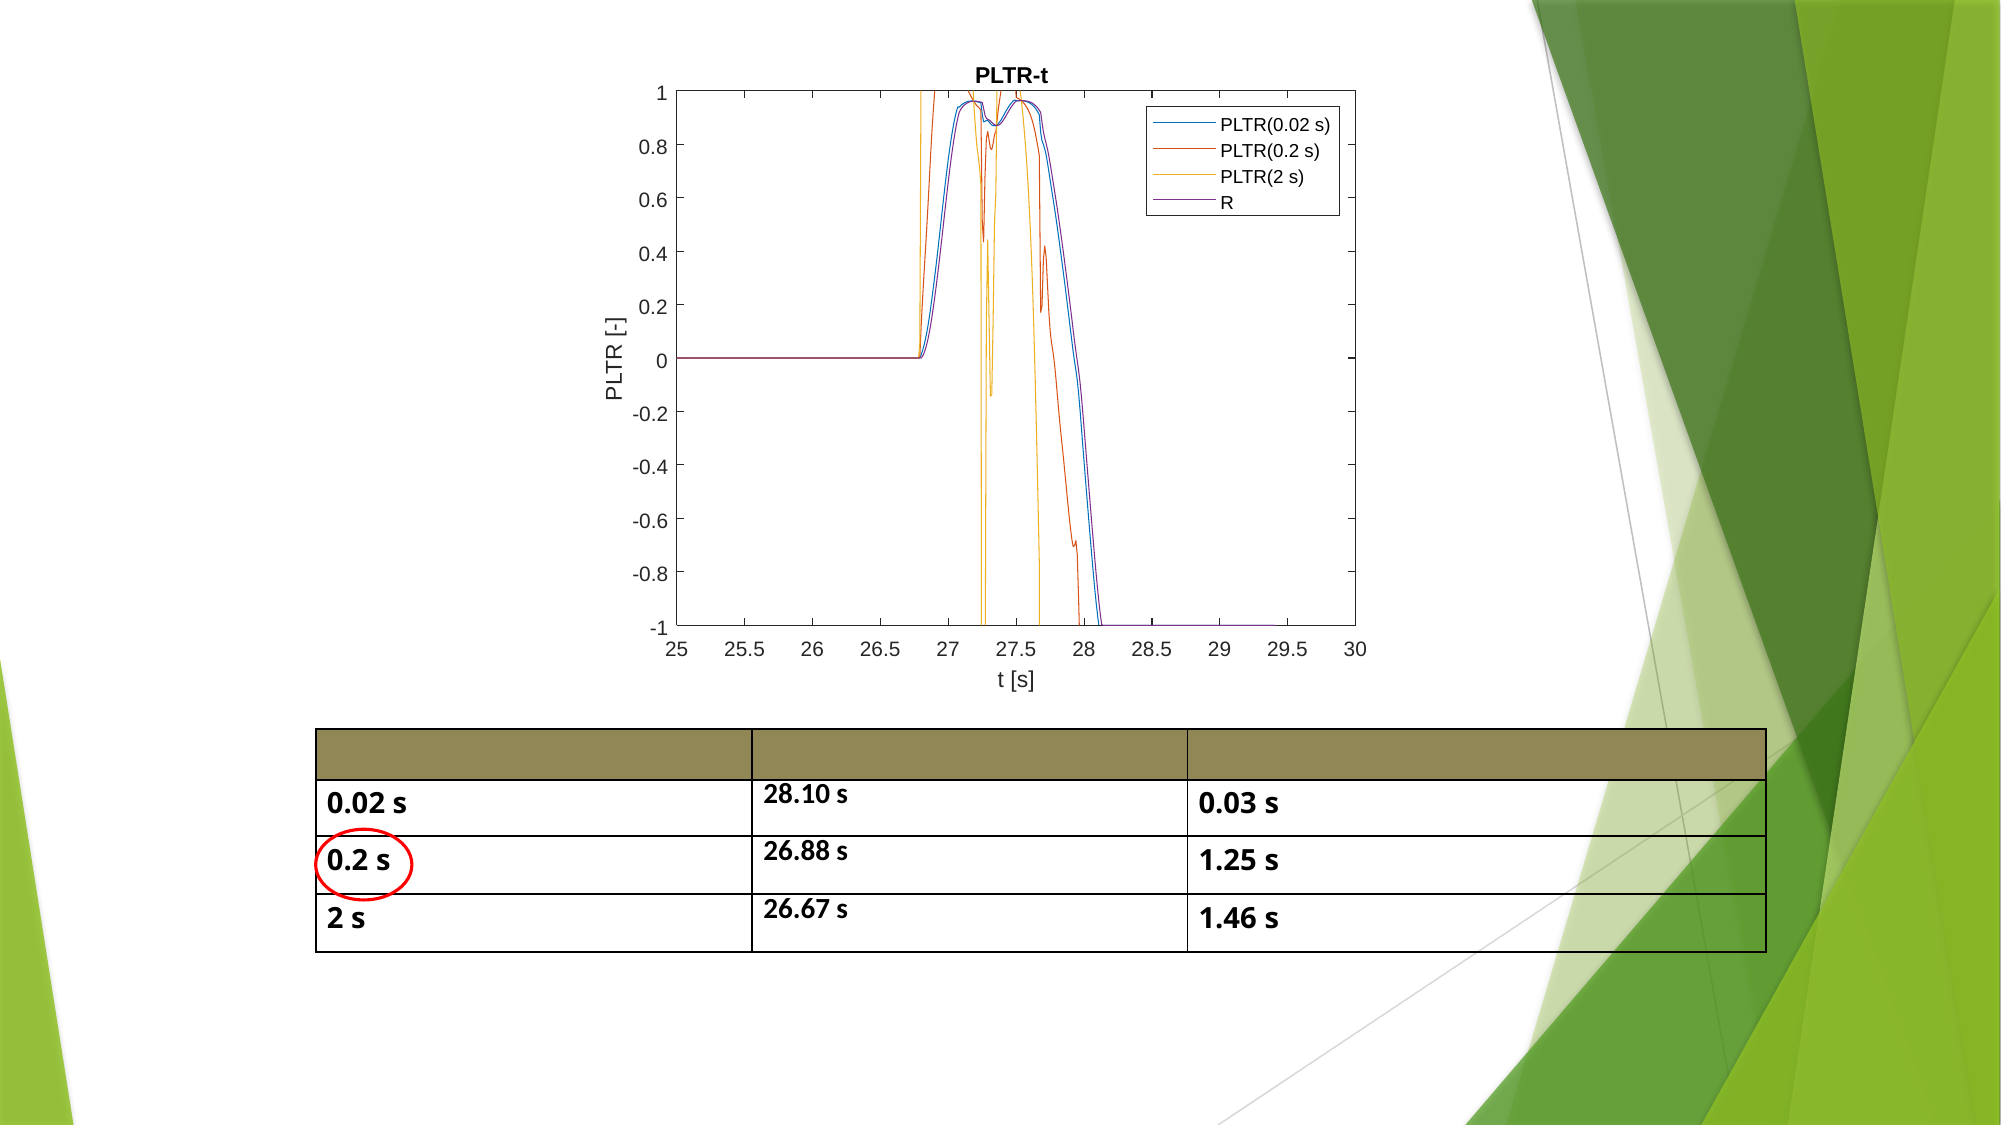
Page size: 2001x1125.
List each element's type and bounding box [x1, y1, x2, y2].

picture [562, 41, 1438, 697]
text_box [314, 827, 414, 902]
